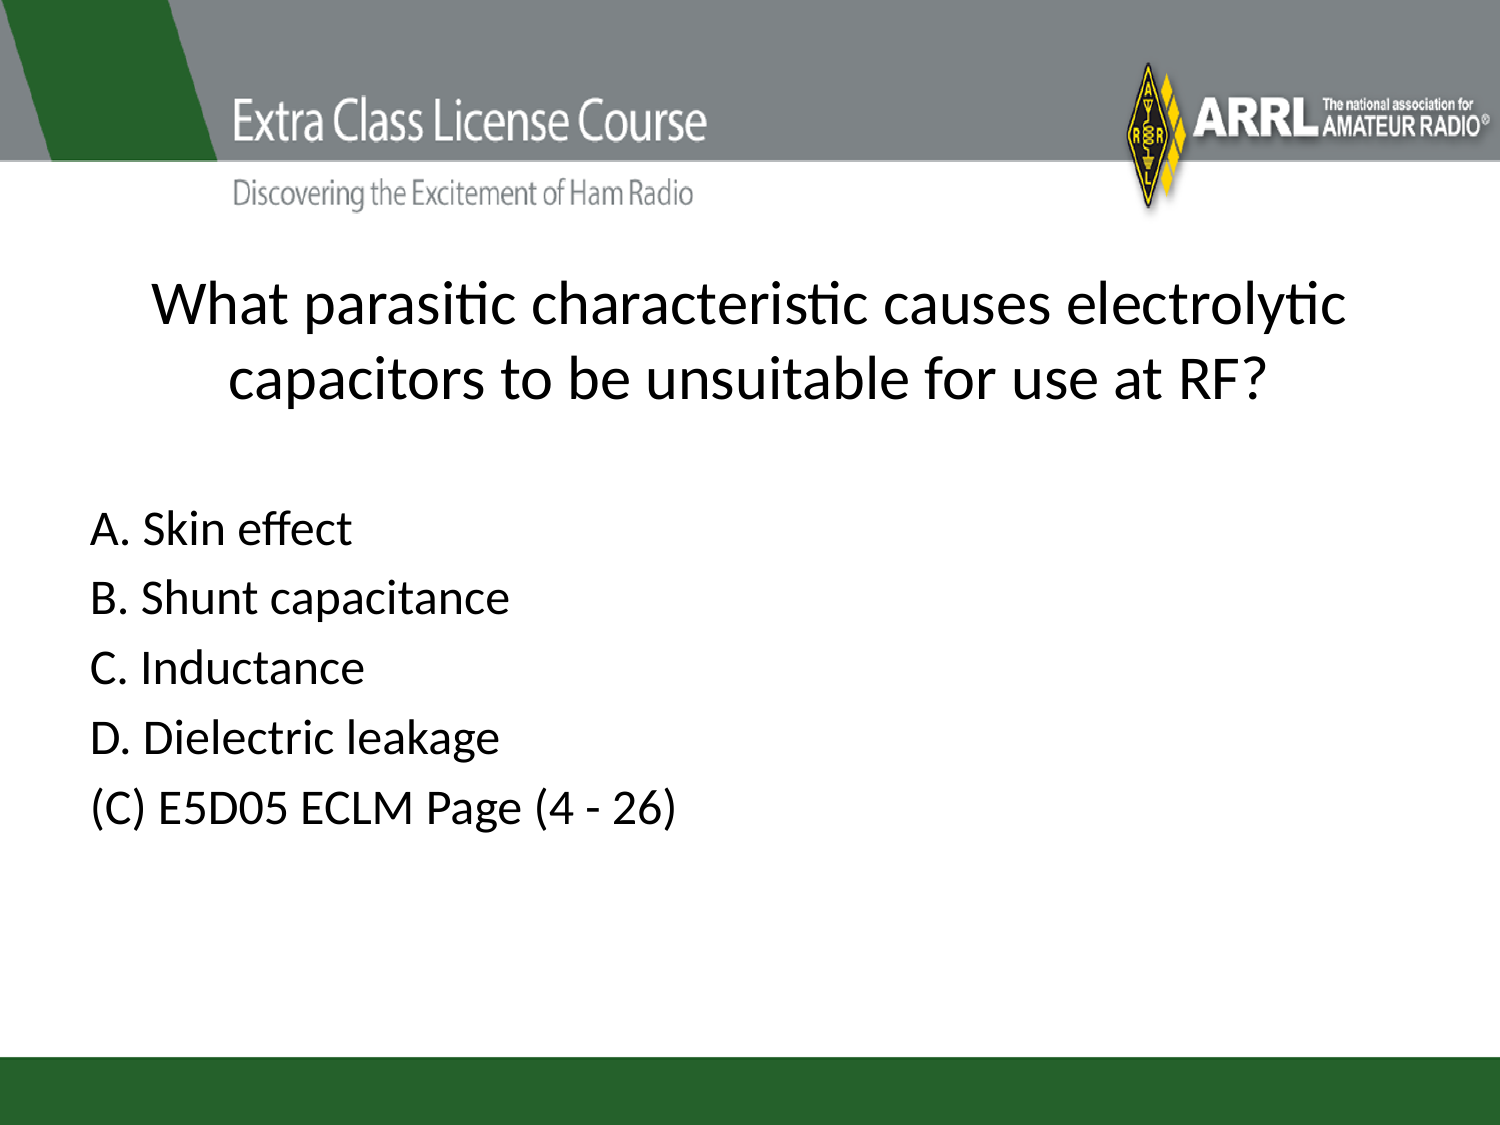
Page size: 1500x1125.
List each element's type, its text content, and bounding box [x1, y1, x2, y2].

picture [0, 0, 1500, 1125]
title What parasitic characteristic causes electrolytic capacitors to be unsuitable for use at RF? [75, 254, 1425, 435]
list A. Skin effect B. Shunt capacitance C. Inductance D. Dielectric leakage (C) E5D05 ECLM Page (4 - 26) [75, 487, 1425, 1005]
